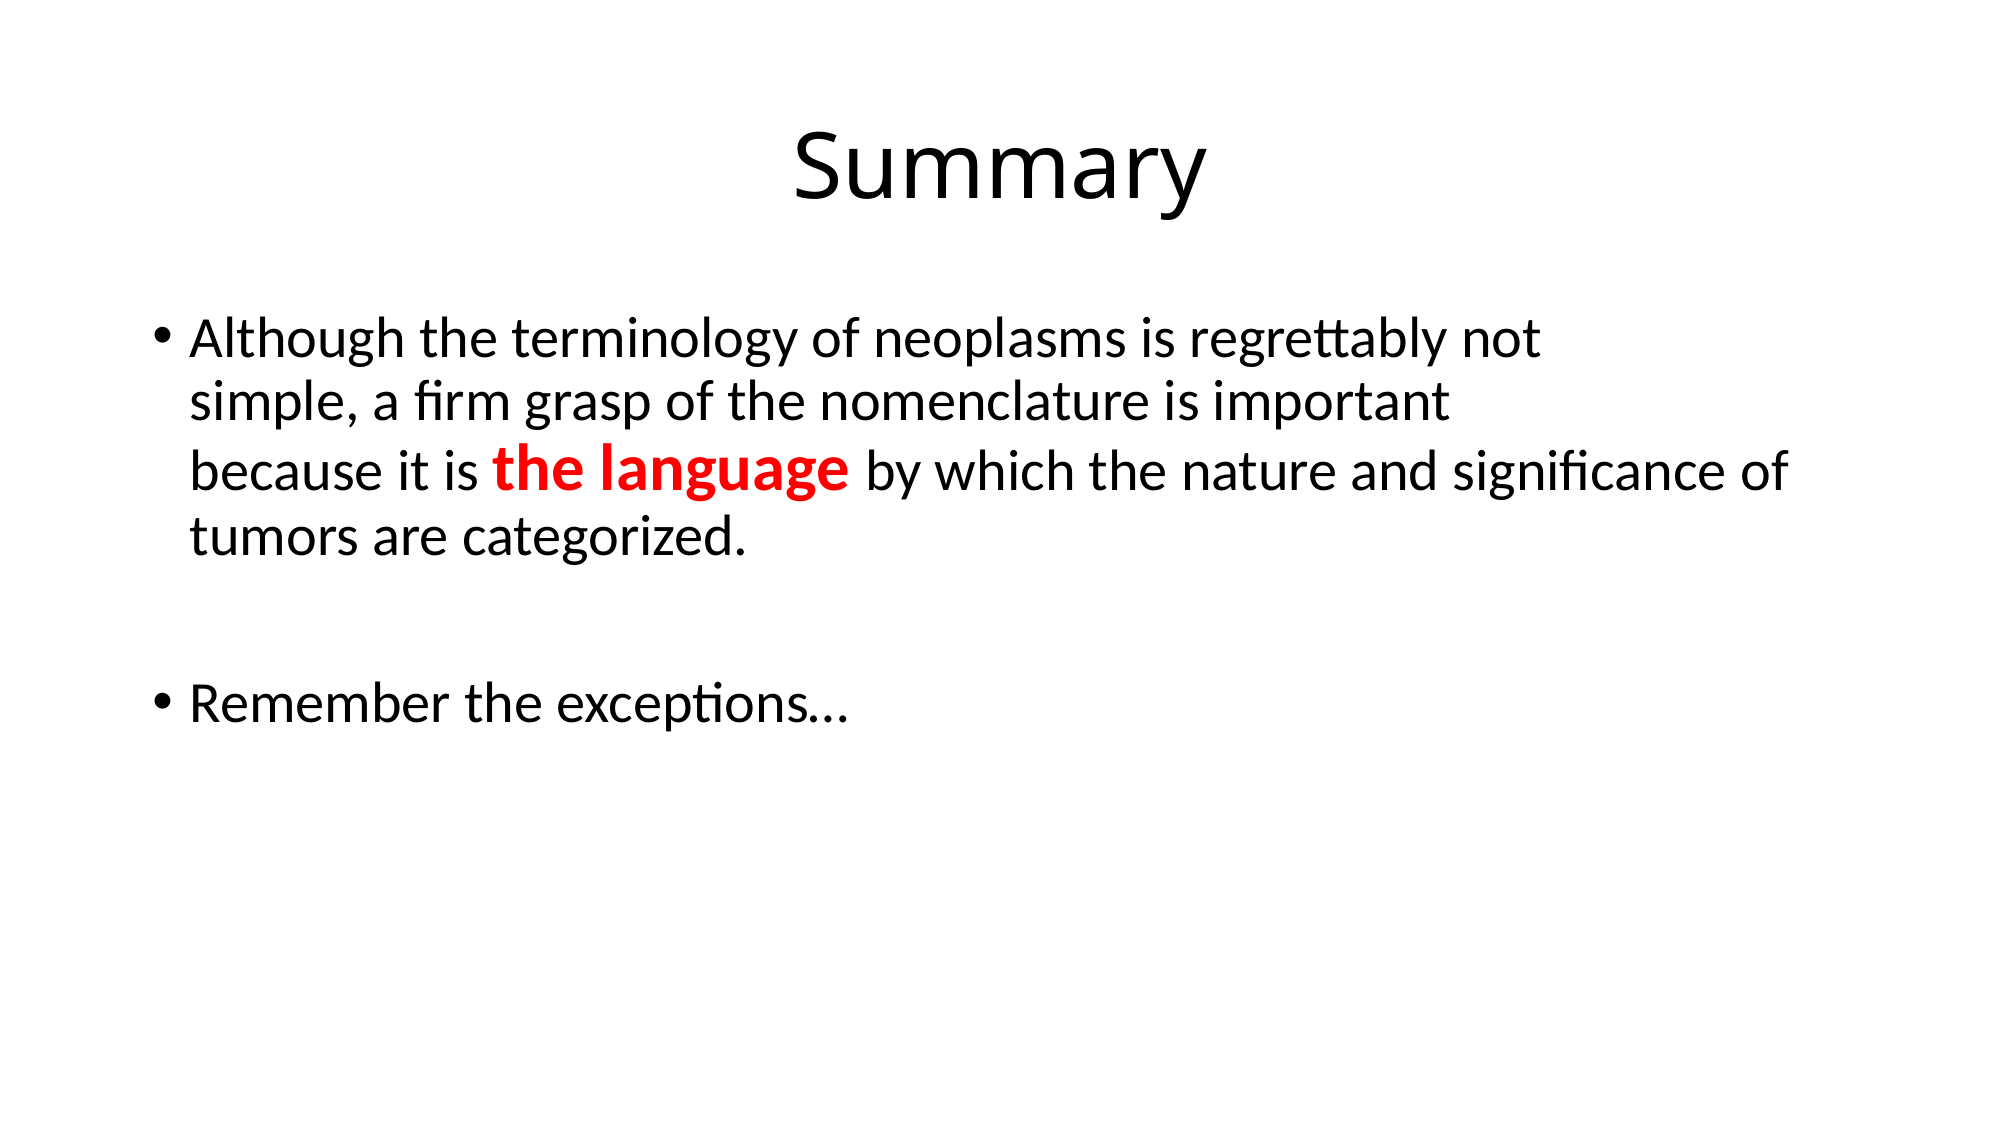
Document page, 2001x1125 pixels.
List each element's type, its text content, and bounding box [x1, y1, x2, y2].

title Summary [137, 59, 1863, 278]
list Although the terminology of neoplasms is regrettably not simple, a firm grasp of the nomenclature is important because it is the language by which the nature and significance of tumors are categorized. Remember the exceptions… [137, 299, 1863, 1014]
